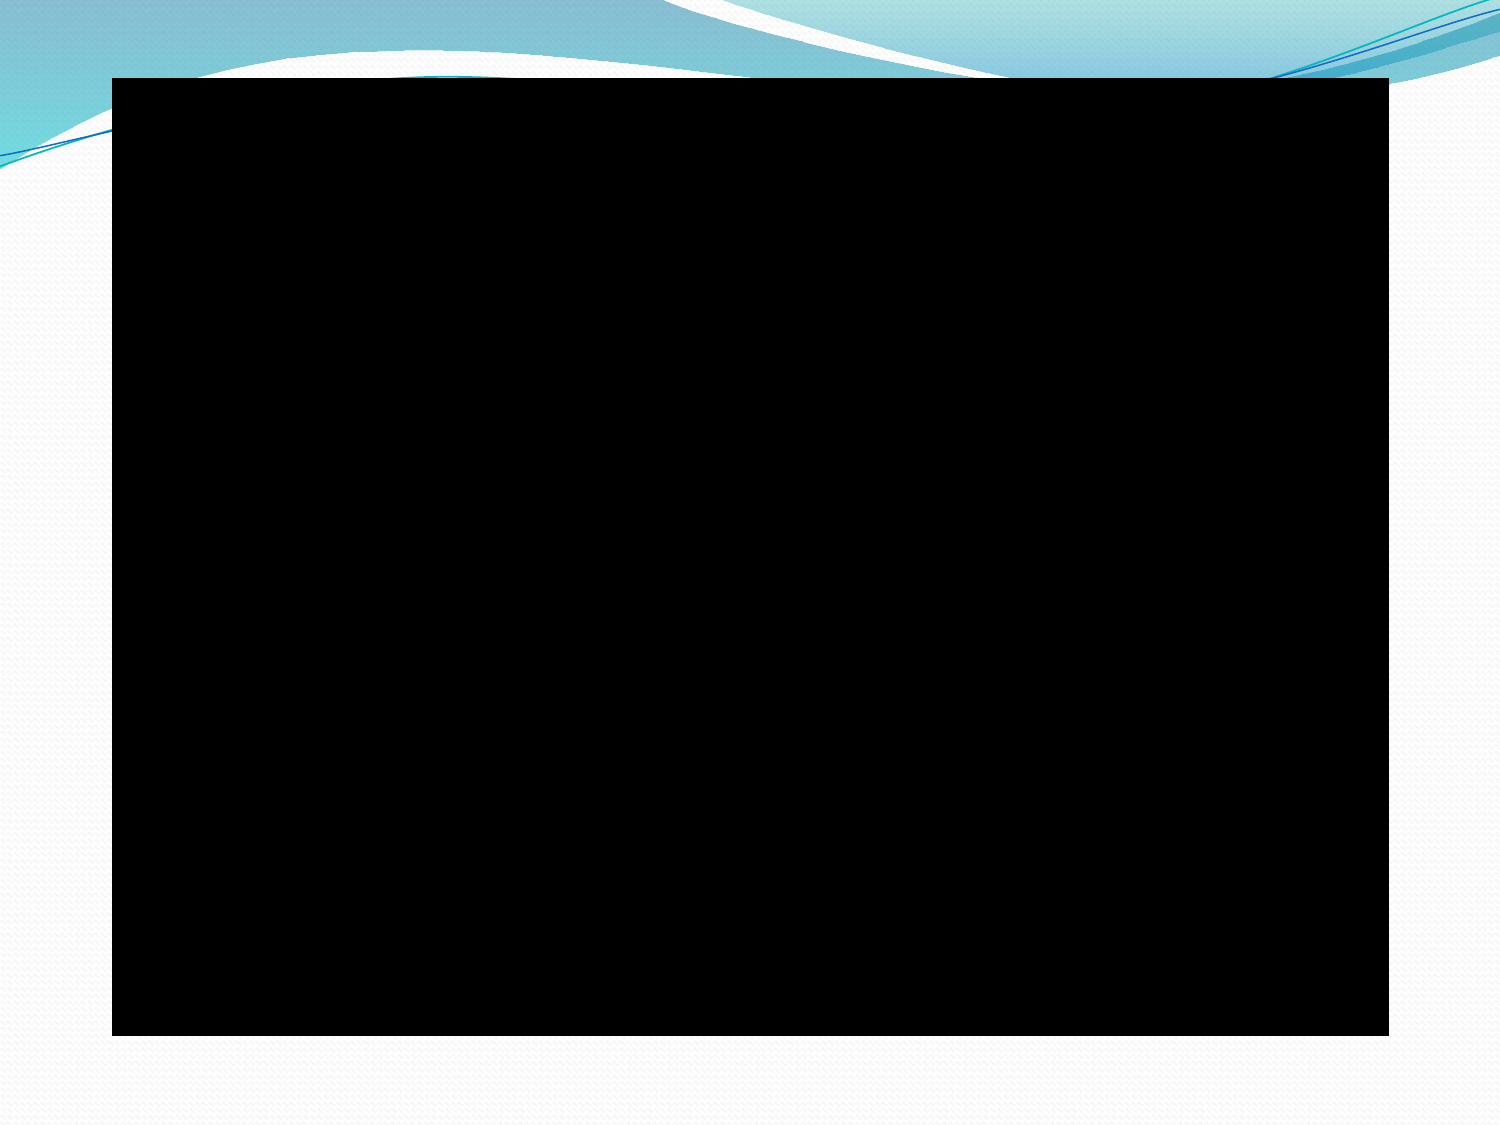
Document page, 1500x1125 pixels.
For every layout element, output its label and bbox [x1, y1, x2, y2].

text_box [111, 77, 1391, 1037]
